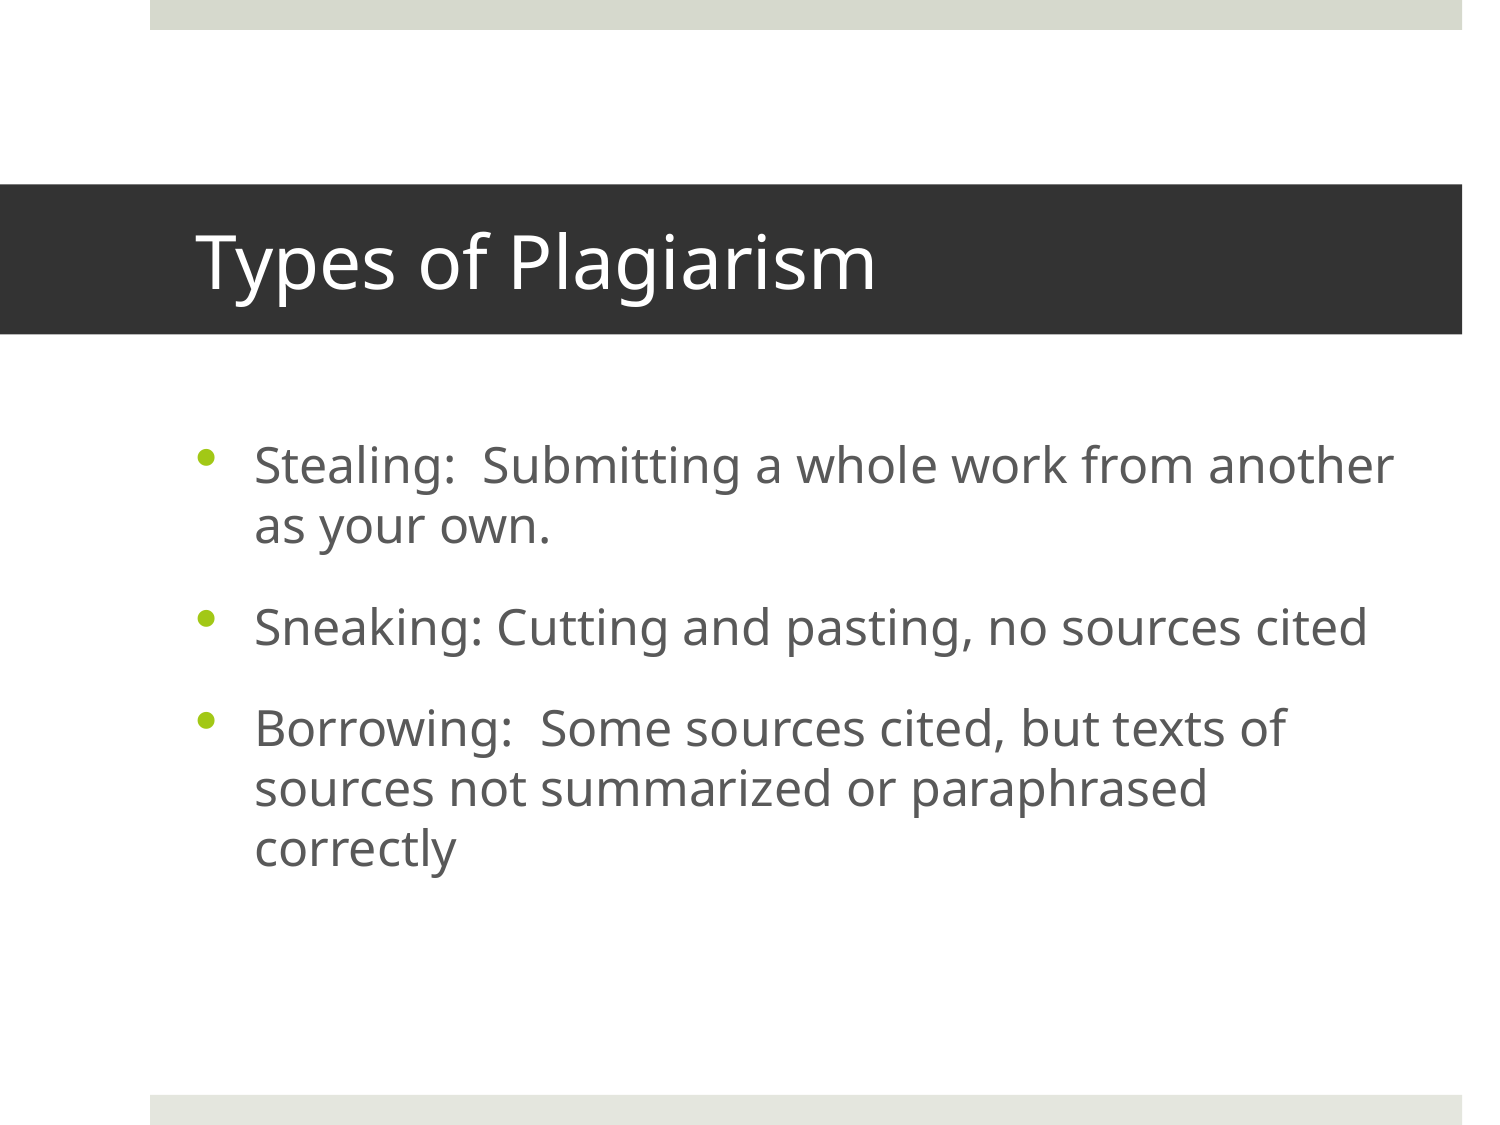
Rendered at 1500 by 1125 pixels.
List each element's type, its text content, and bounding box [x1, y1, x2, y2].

list Stealing: Submitting a whole work from another as your own. Sneaking: Cutting and pasting, no sources cited Borrowing: Some sources cited, but texts of sources not summarized or paraphrased correctly [182, 425, 1432, 1028]
title Types of Plagiarism [0, 184, 1463, 335]
